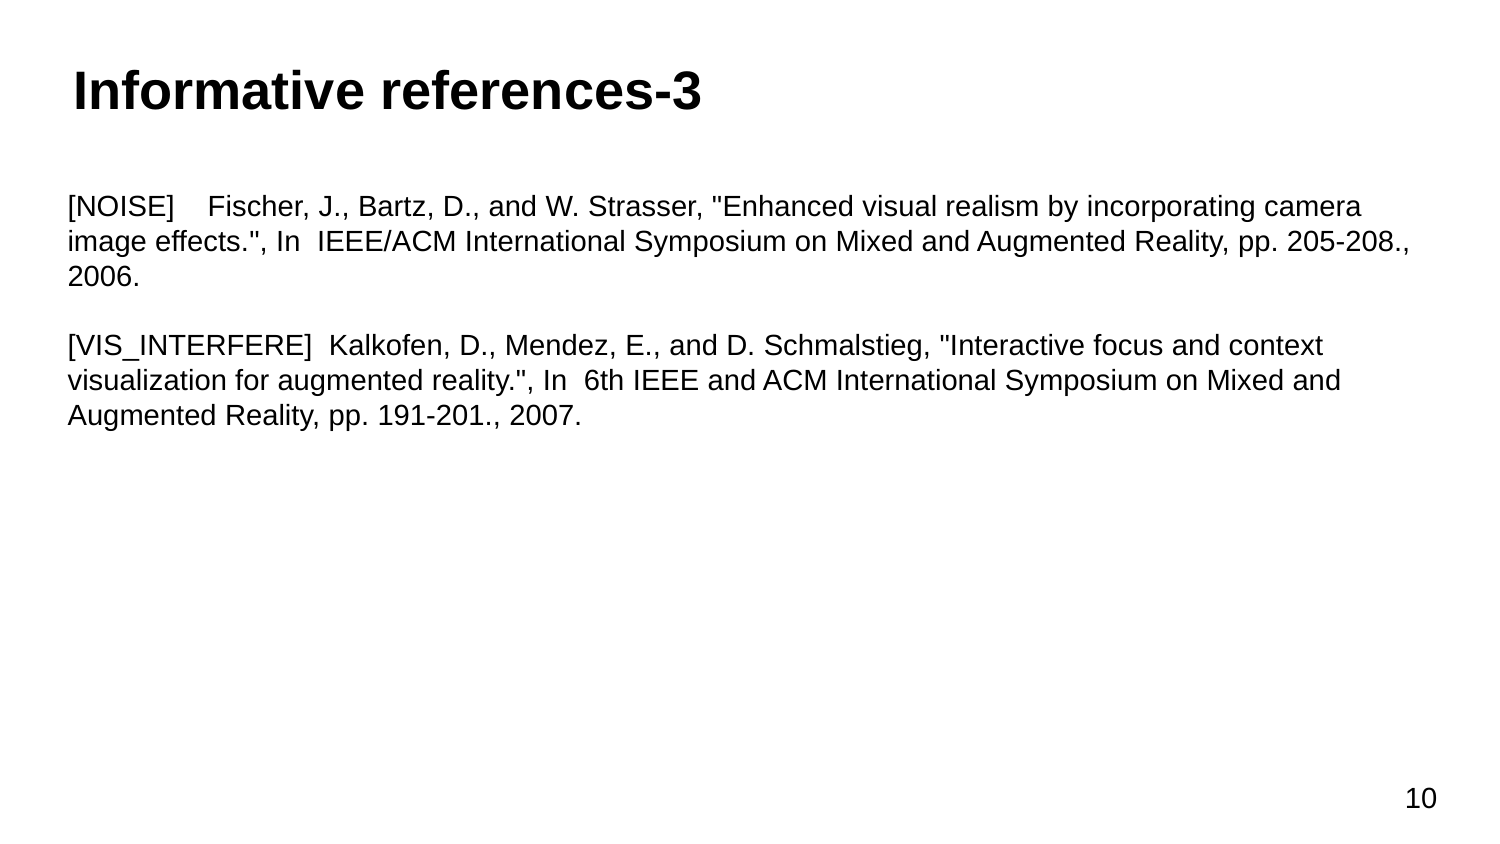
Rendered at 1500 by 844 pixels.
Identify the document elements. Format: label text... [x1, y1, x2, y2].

title Informative references-3 [58, 30, 1456, 125]
slide_number 10 [1389, 764, 1480, 830]
text_box [NOISE] Fischer, J., Bartz, D., and W. Strasser, "Enhanced visual realism by incorporating camera image effects.", In IEEE/ACM International Symposium on Mixed and Augmented Reality, pp. 205-208., 2006. [VIS_INTERFERE] Kalkofen, D., Mendez, E., and D. Schmalstieg, "Interactive focus and context visualization for augmented reality.", In 6th IEEE and ACM International Symposium on Mixed and Augmented Reality, pp. 191-201., 2007. [52, 124, 1448, 474]
